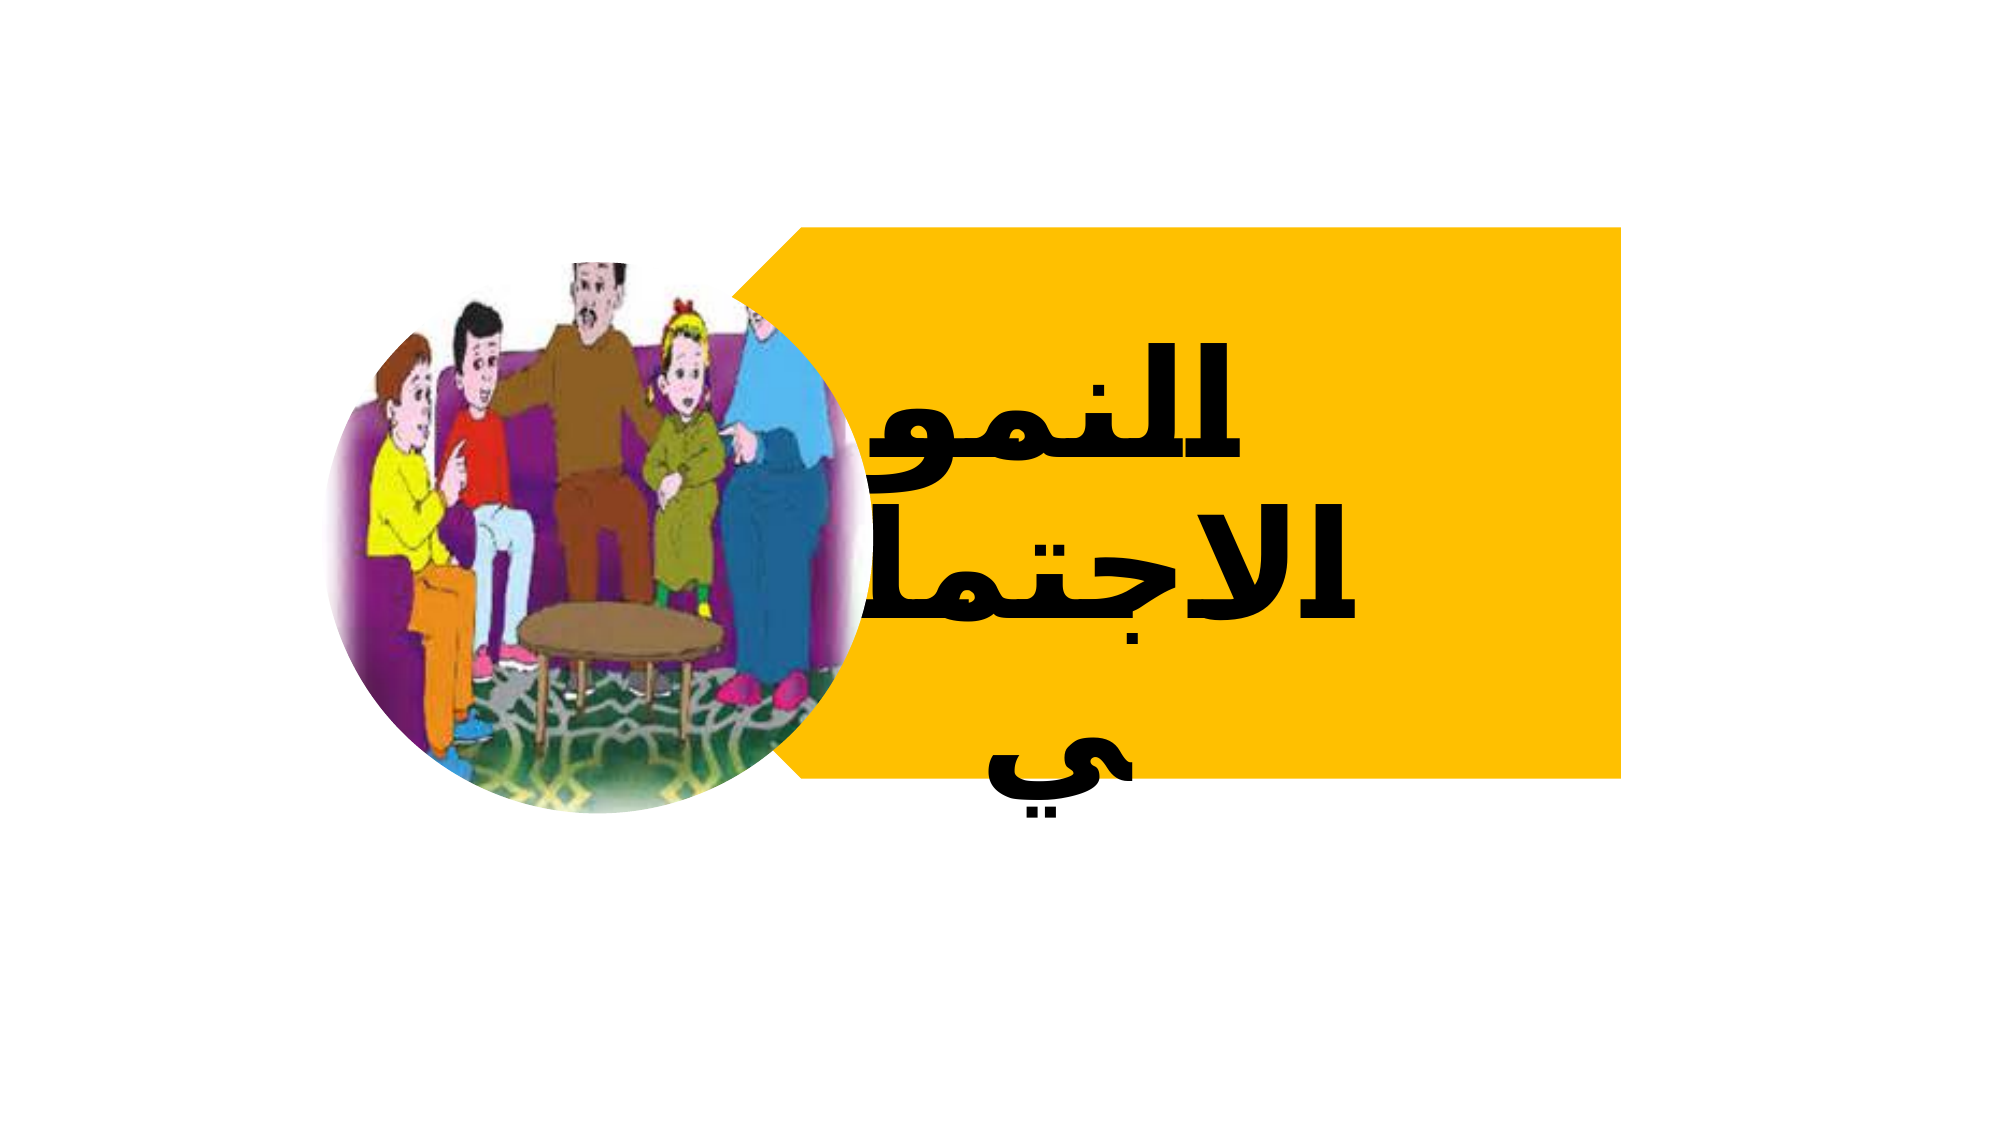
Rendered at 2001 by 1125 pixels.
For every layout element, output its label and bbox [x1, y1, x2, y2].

text_box [183, 93, 1831, 983]
